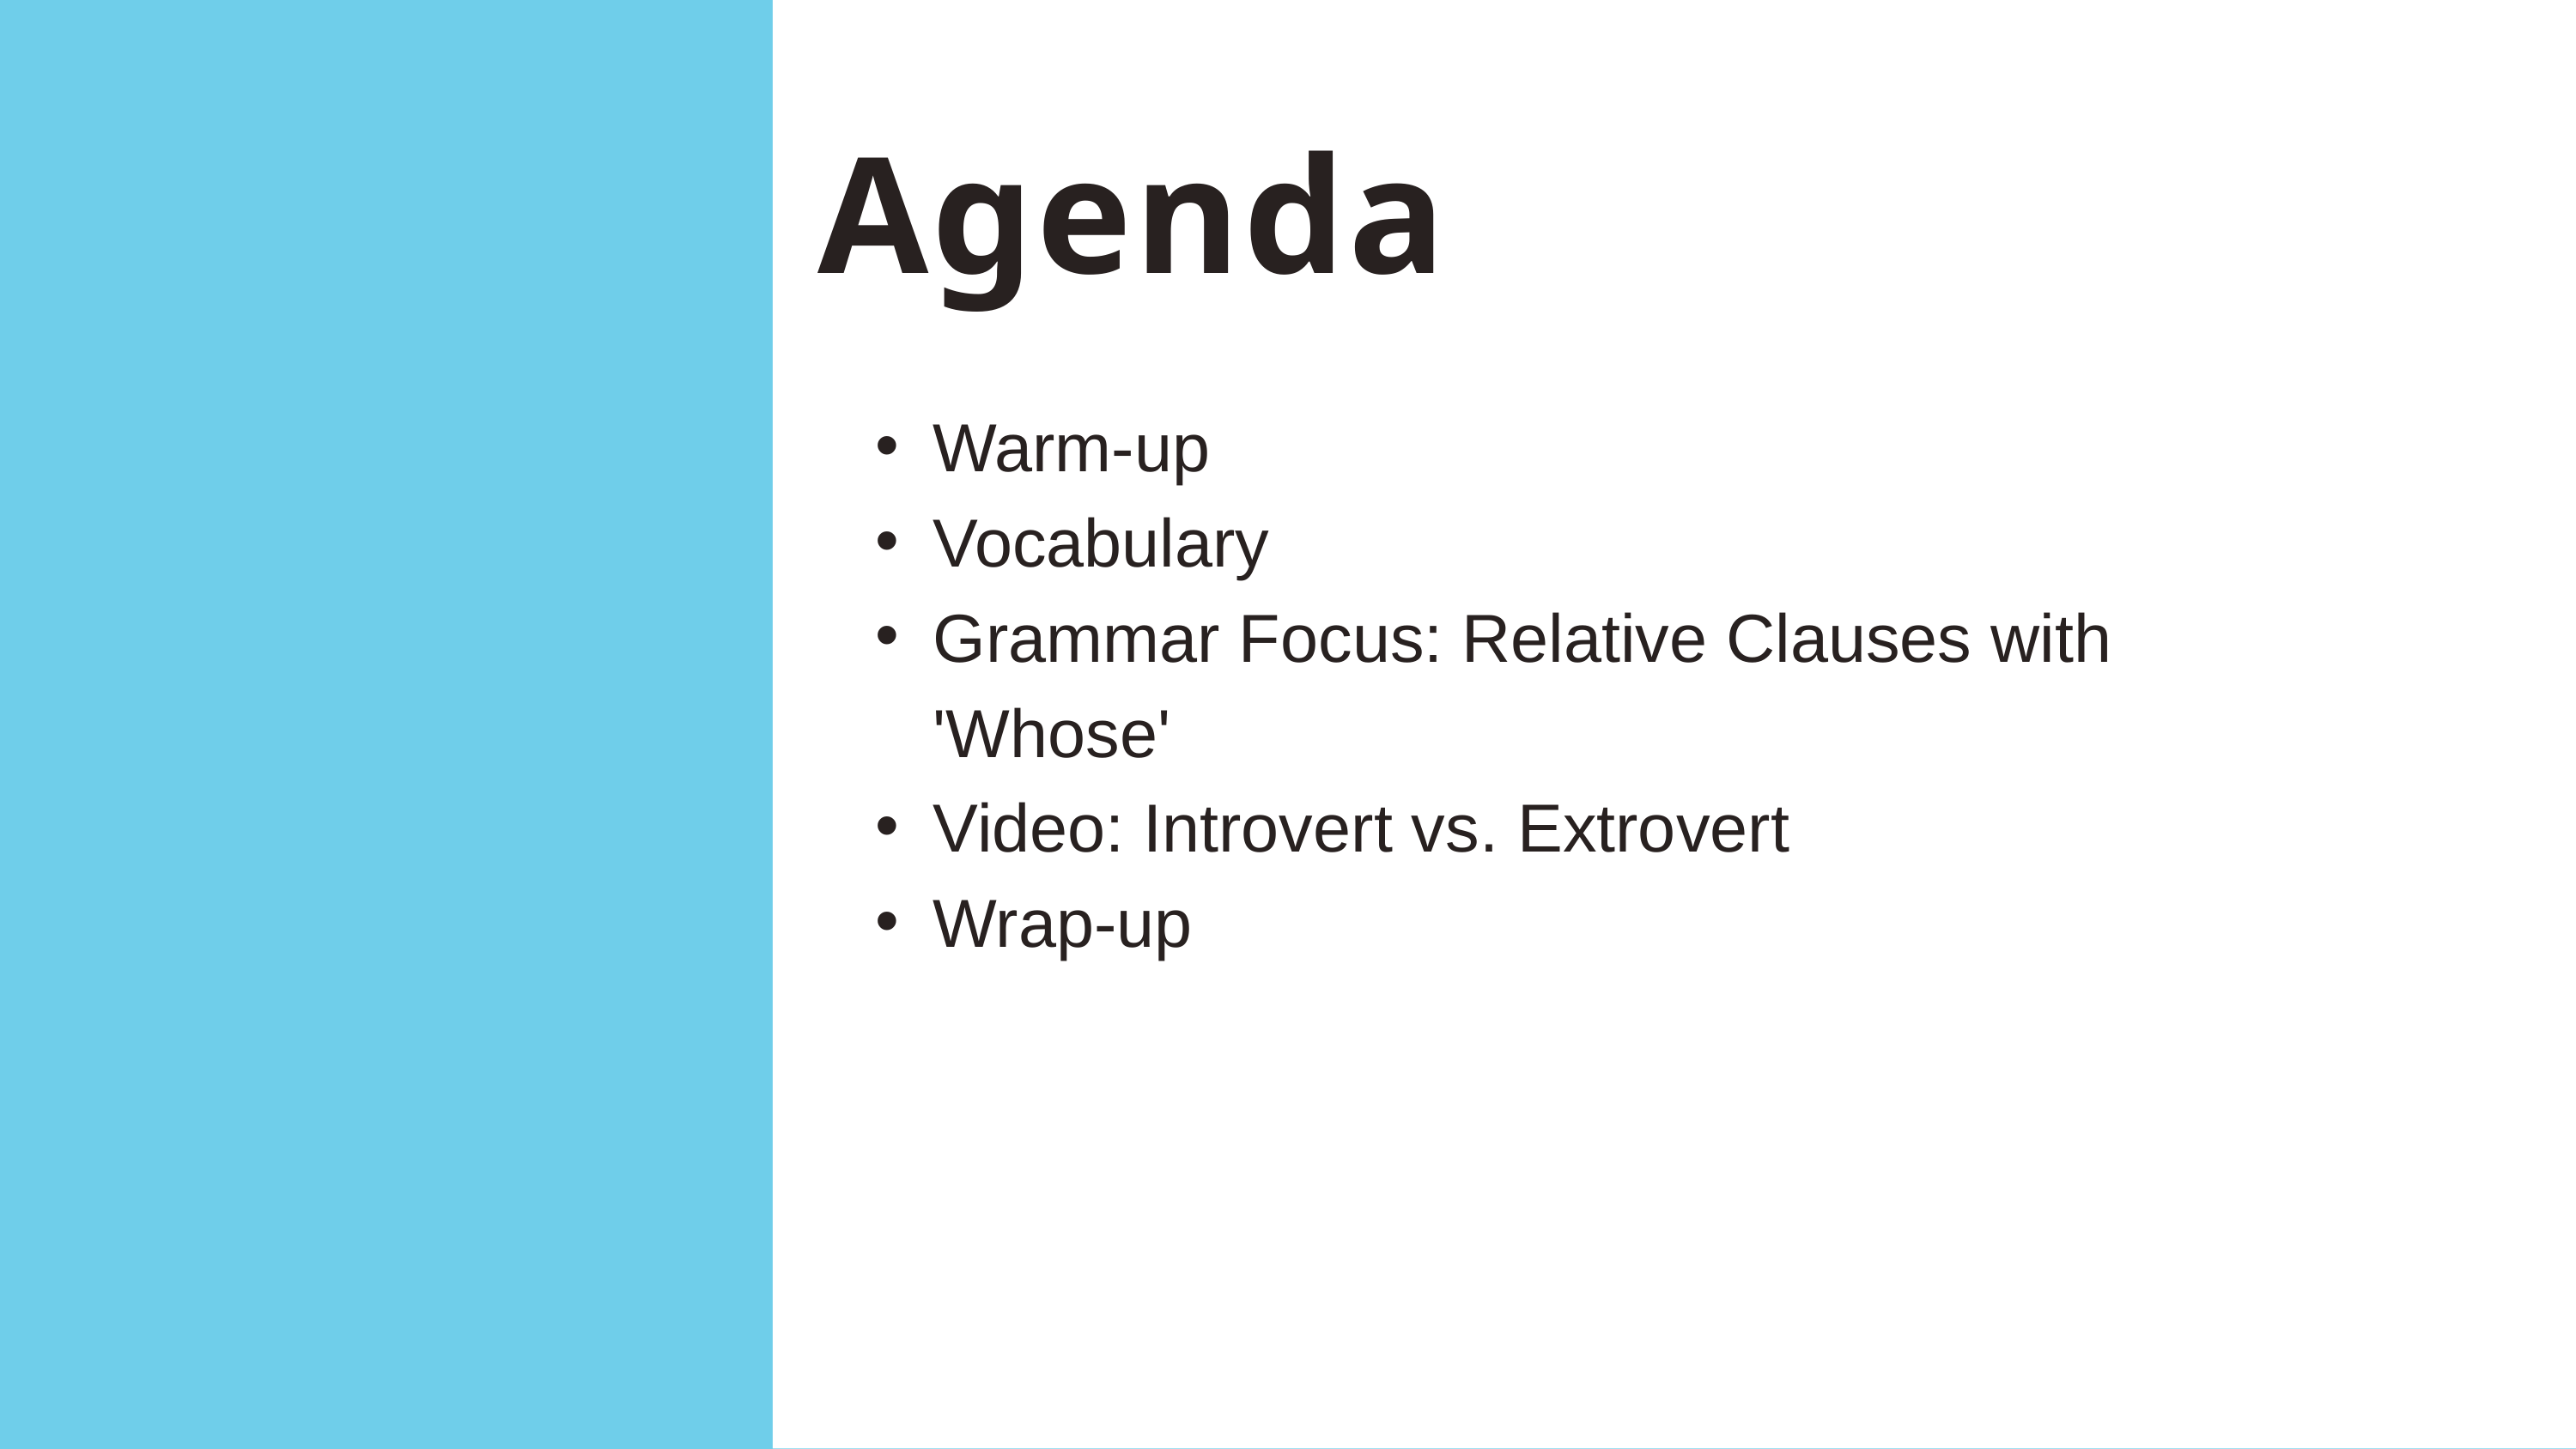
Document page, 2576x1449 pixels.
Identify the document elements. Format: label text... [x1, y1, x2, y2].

text_box [772, 0, 2576, 1449]
text_box Warm-up Vocabulary Grammar Focus: Relative Clauses with 'Whose' Video: Introvert vs. Extrovert Wrap-up [817, 390, 2368, 961]
text_box Agenda [817, 161, 1597, 306]
